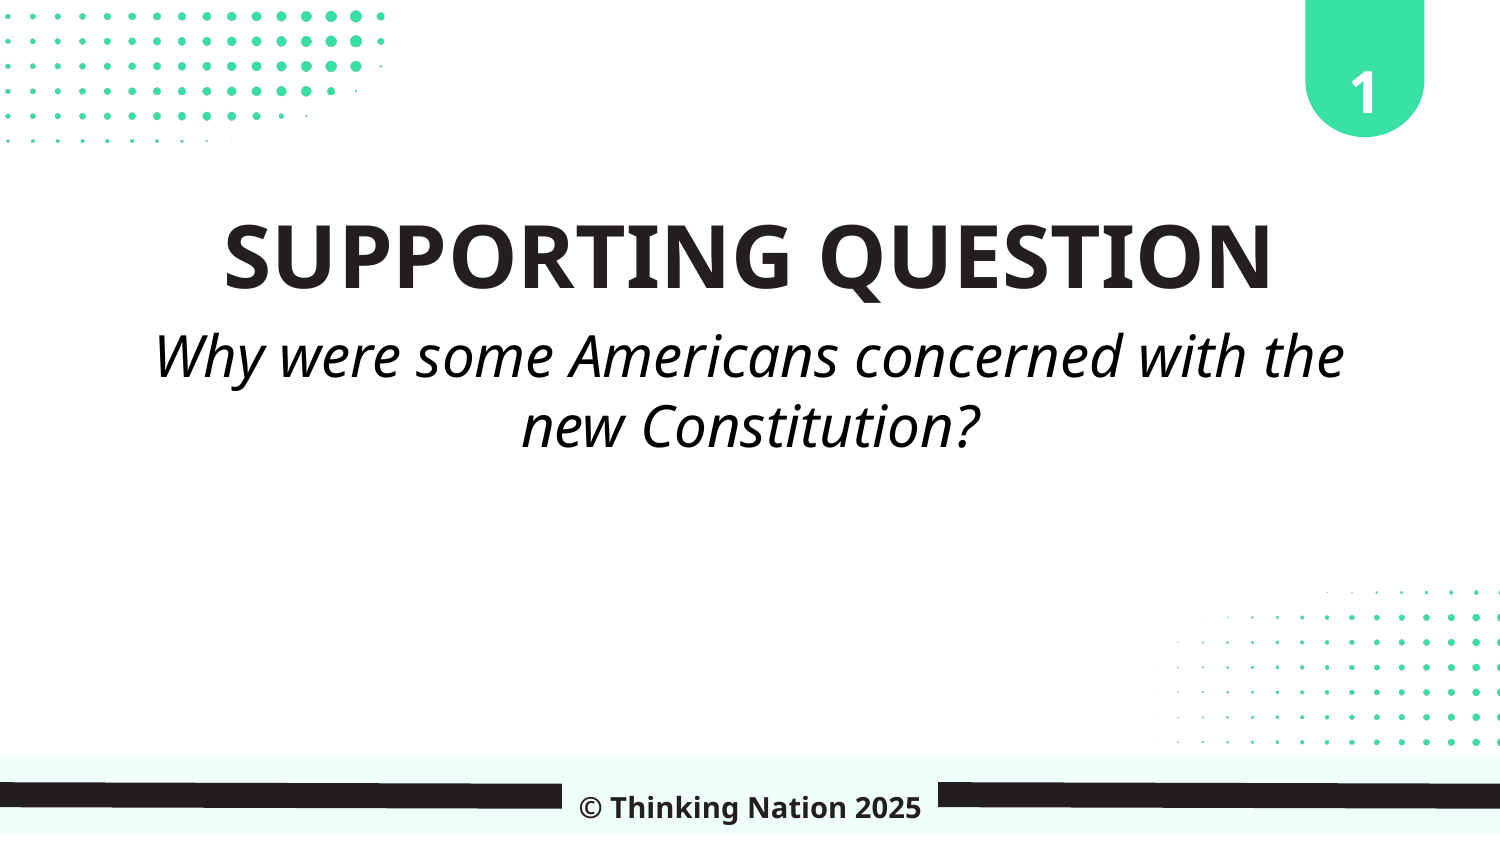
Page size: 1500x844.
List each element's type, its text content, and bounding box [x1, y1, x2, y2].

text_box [1300, 0, 1430, 138]
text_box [0, 756, 1500, 835]
text_box [1128, 590, 1500, 755]
text_box Why were some Americans concerned with the new Constitution? [146, 262, 1353, 515]
text_box SUPPORTING QUESTION [209, 159, 1291, 307]
text_box [0, 0, 385, 144]
